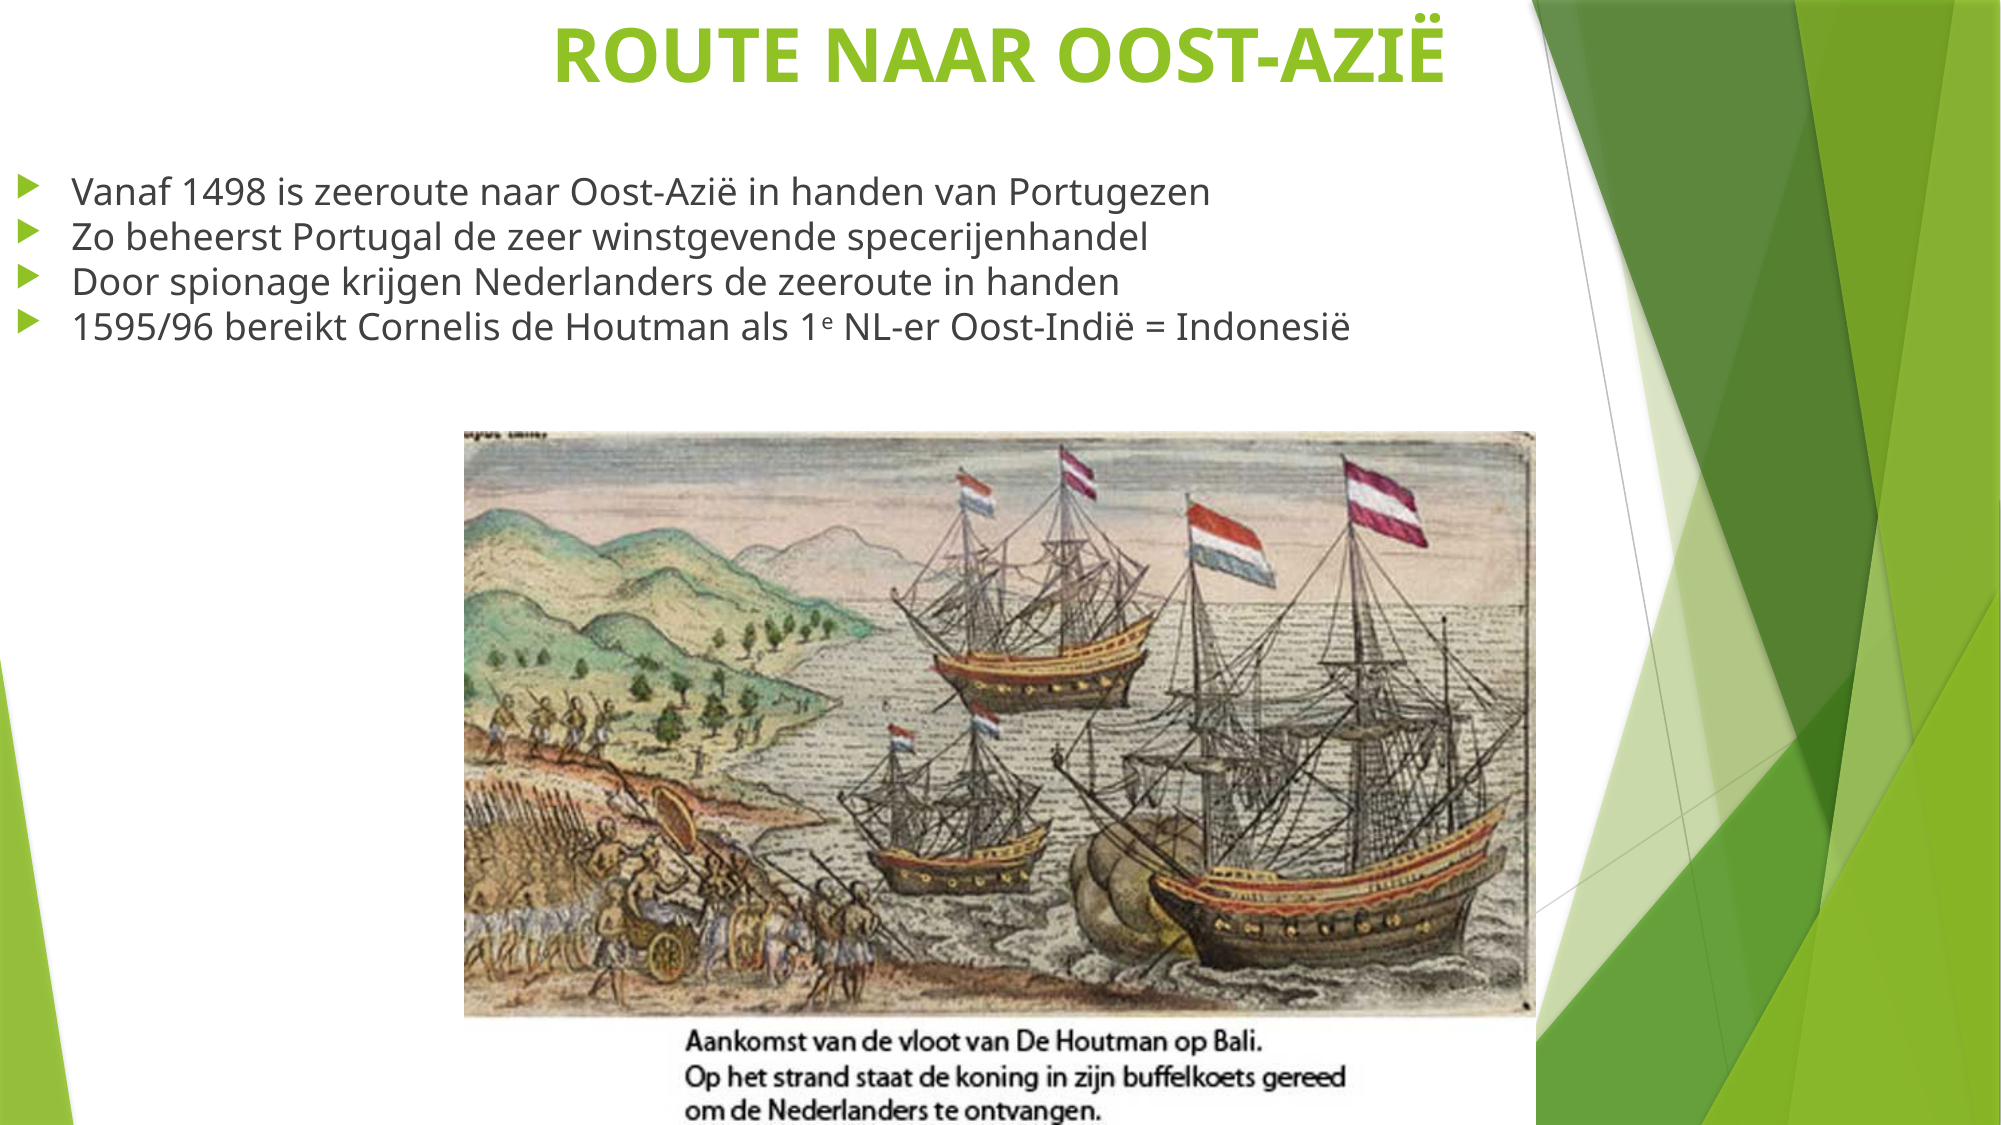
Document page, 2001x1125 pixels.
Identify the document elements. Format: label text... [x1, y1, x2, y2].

picture [464, 431, 1536, 1125]
list Vanaf 1498 is zeeroute naar Oost-Azië in handen van Portugezen Zo beheerst Portugal de zeer winstgevende specerijenhandel Door spionage krijgen Nederlanders de zeeroute in handen 1595/96 bereikt Cornelis de Houtman als 1e NL-er Oost-Indië = Indonesië [0, 160, 2000, 1014]
title ROUTE NAAR OOST-AZIË [0, 0, 2000, 160]
